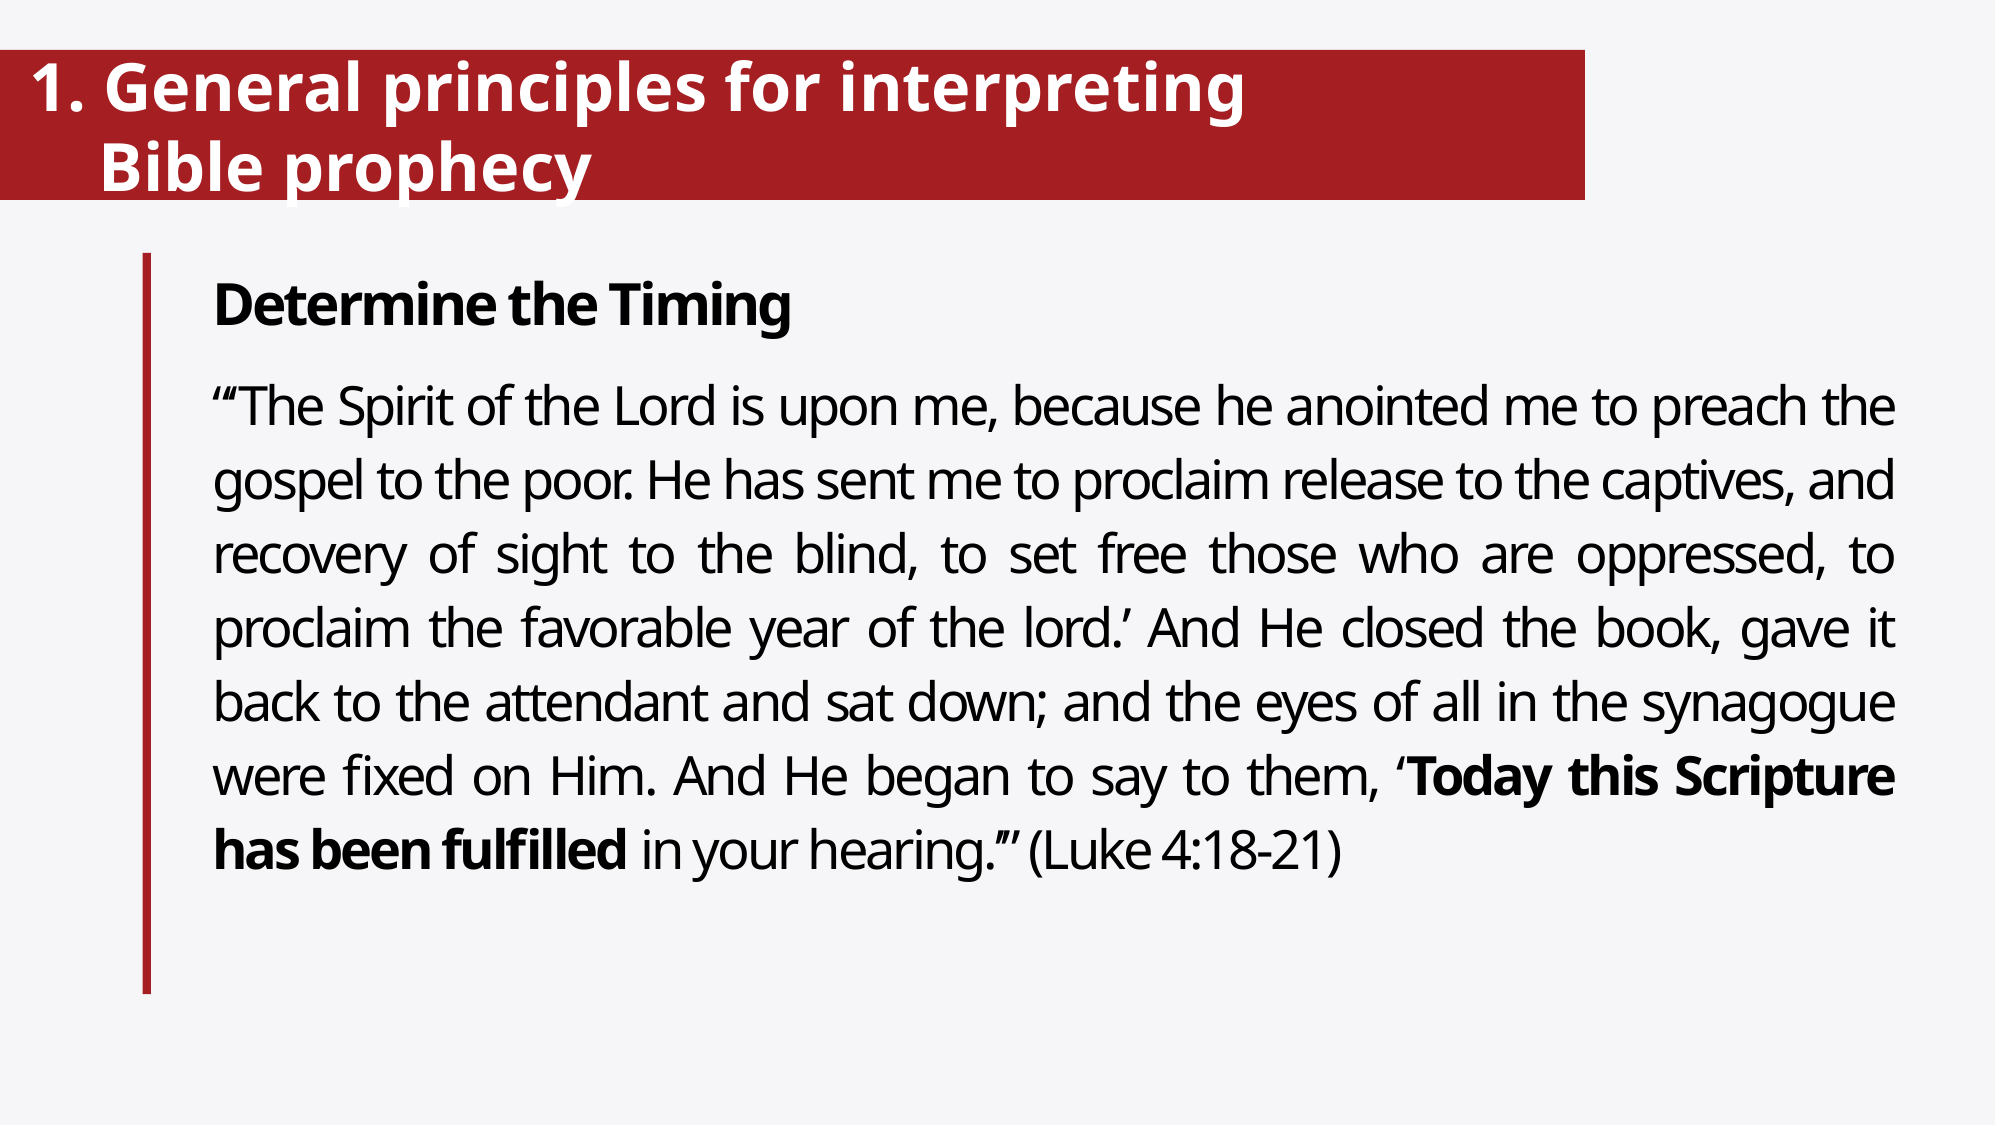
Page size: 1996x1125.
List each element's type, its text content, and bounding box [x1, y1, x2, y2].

title 1. General principles for interpreting Bible prophecy [14, 62, 1810, 188]
subtitle Determine the Timing “‘The Spirit of the Lord is upon me, because he anointed me to preach the gospel to the poor. He has sent me to proclaim release to the captives, and recovery of sight to the blind, to set free those who are oppressed, to proclaim the favorable year of the lord.’ And He closed the book, gave it back to the attendant and sat down; and the eyes of all in the synagogue were fixed on Him. And He began to say to them, ‘Today this Scripture has been fulfilled in your hearing.’” (Luke 4:18-21) [197, 249, 1910, 1000]
